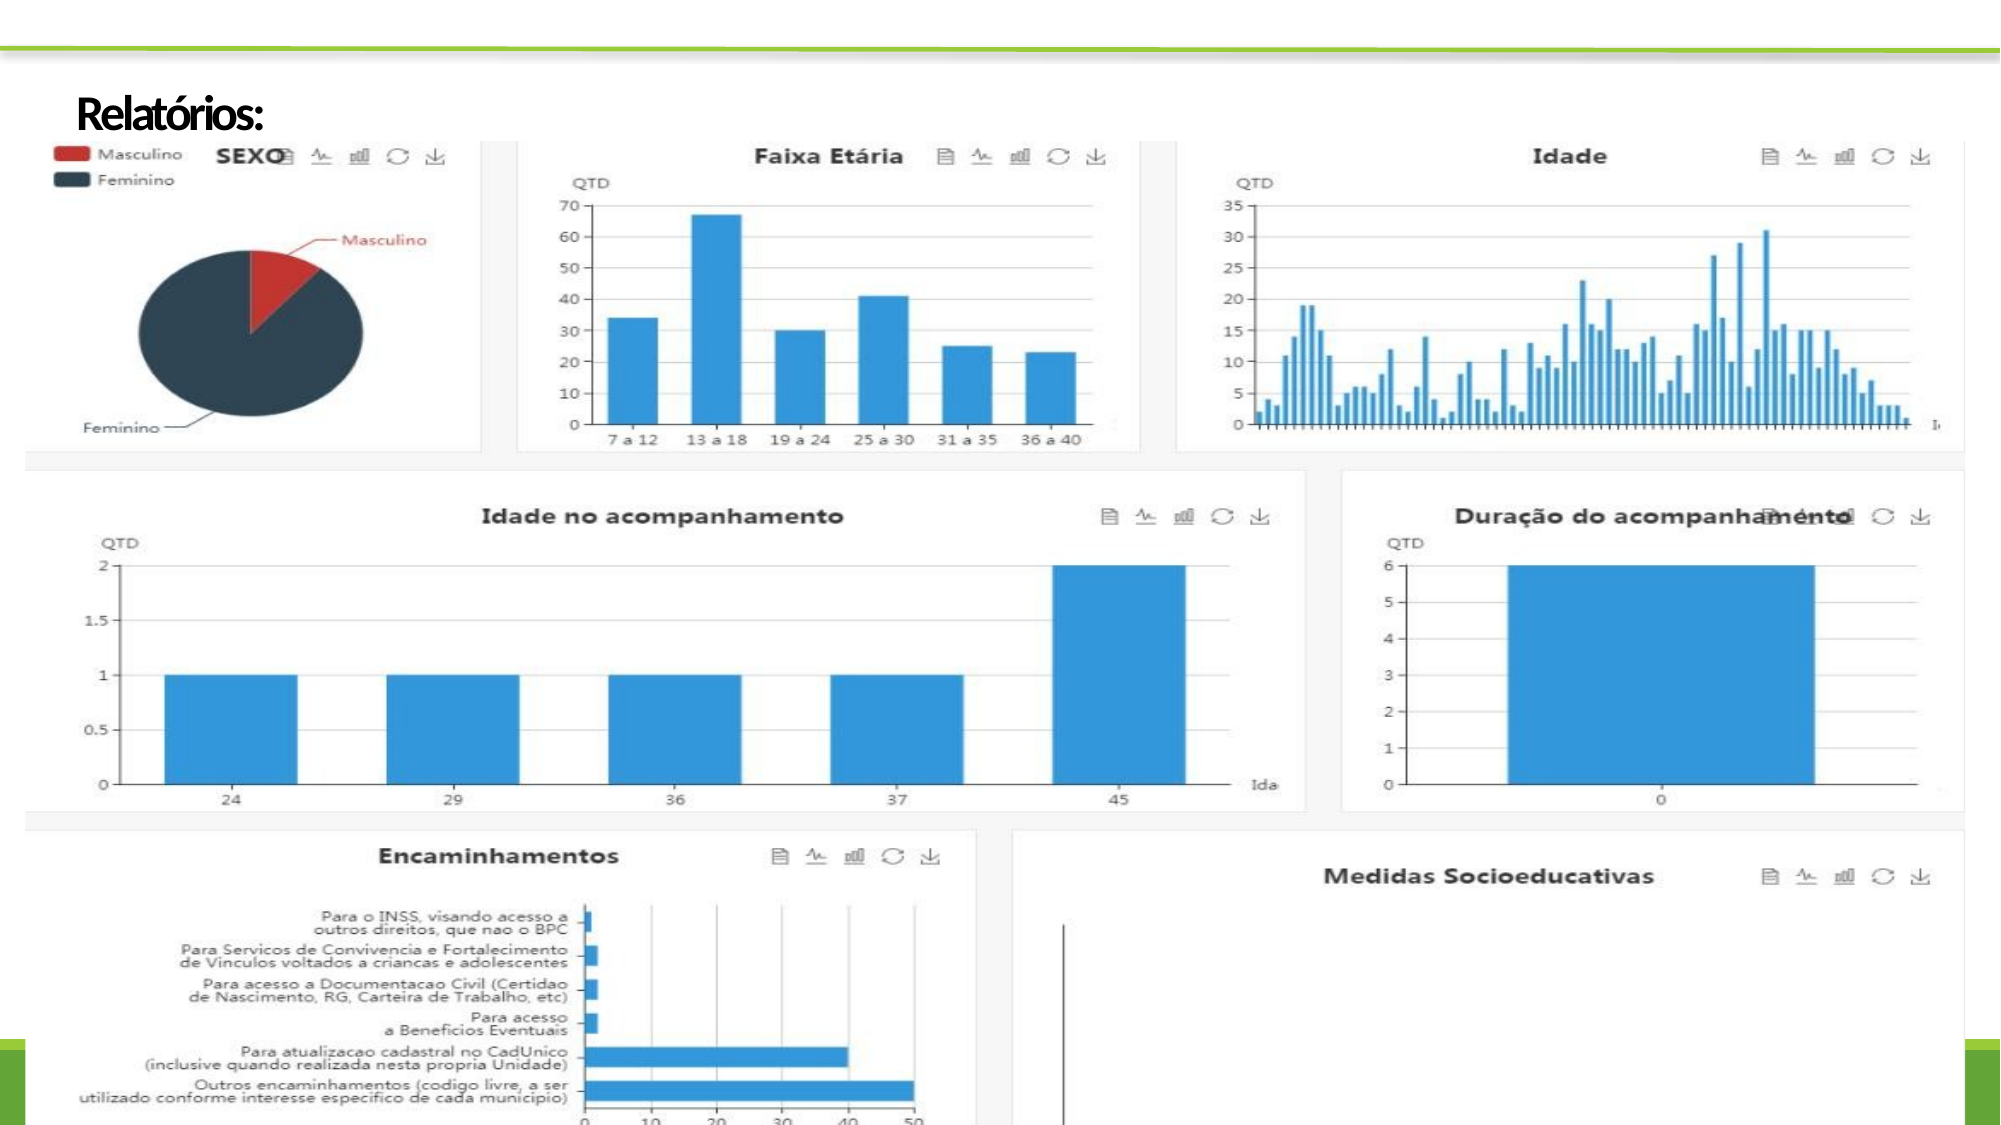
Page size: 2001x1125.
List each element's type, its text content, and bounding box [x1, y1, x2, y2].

text_box [25, 141, 1966, 1125]
text_box Relatórios: [25, 78, 1966, 141]
text_box [0, 45, 2000, 54]
